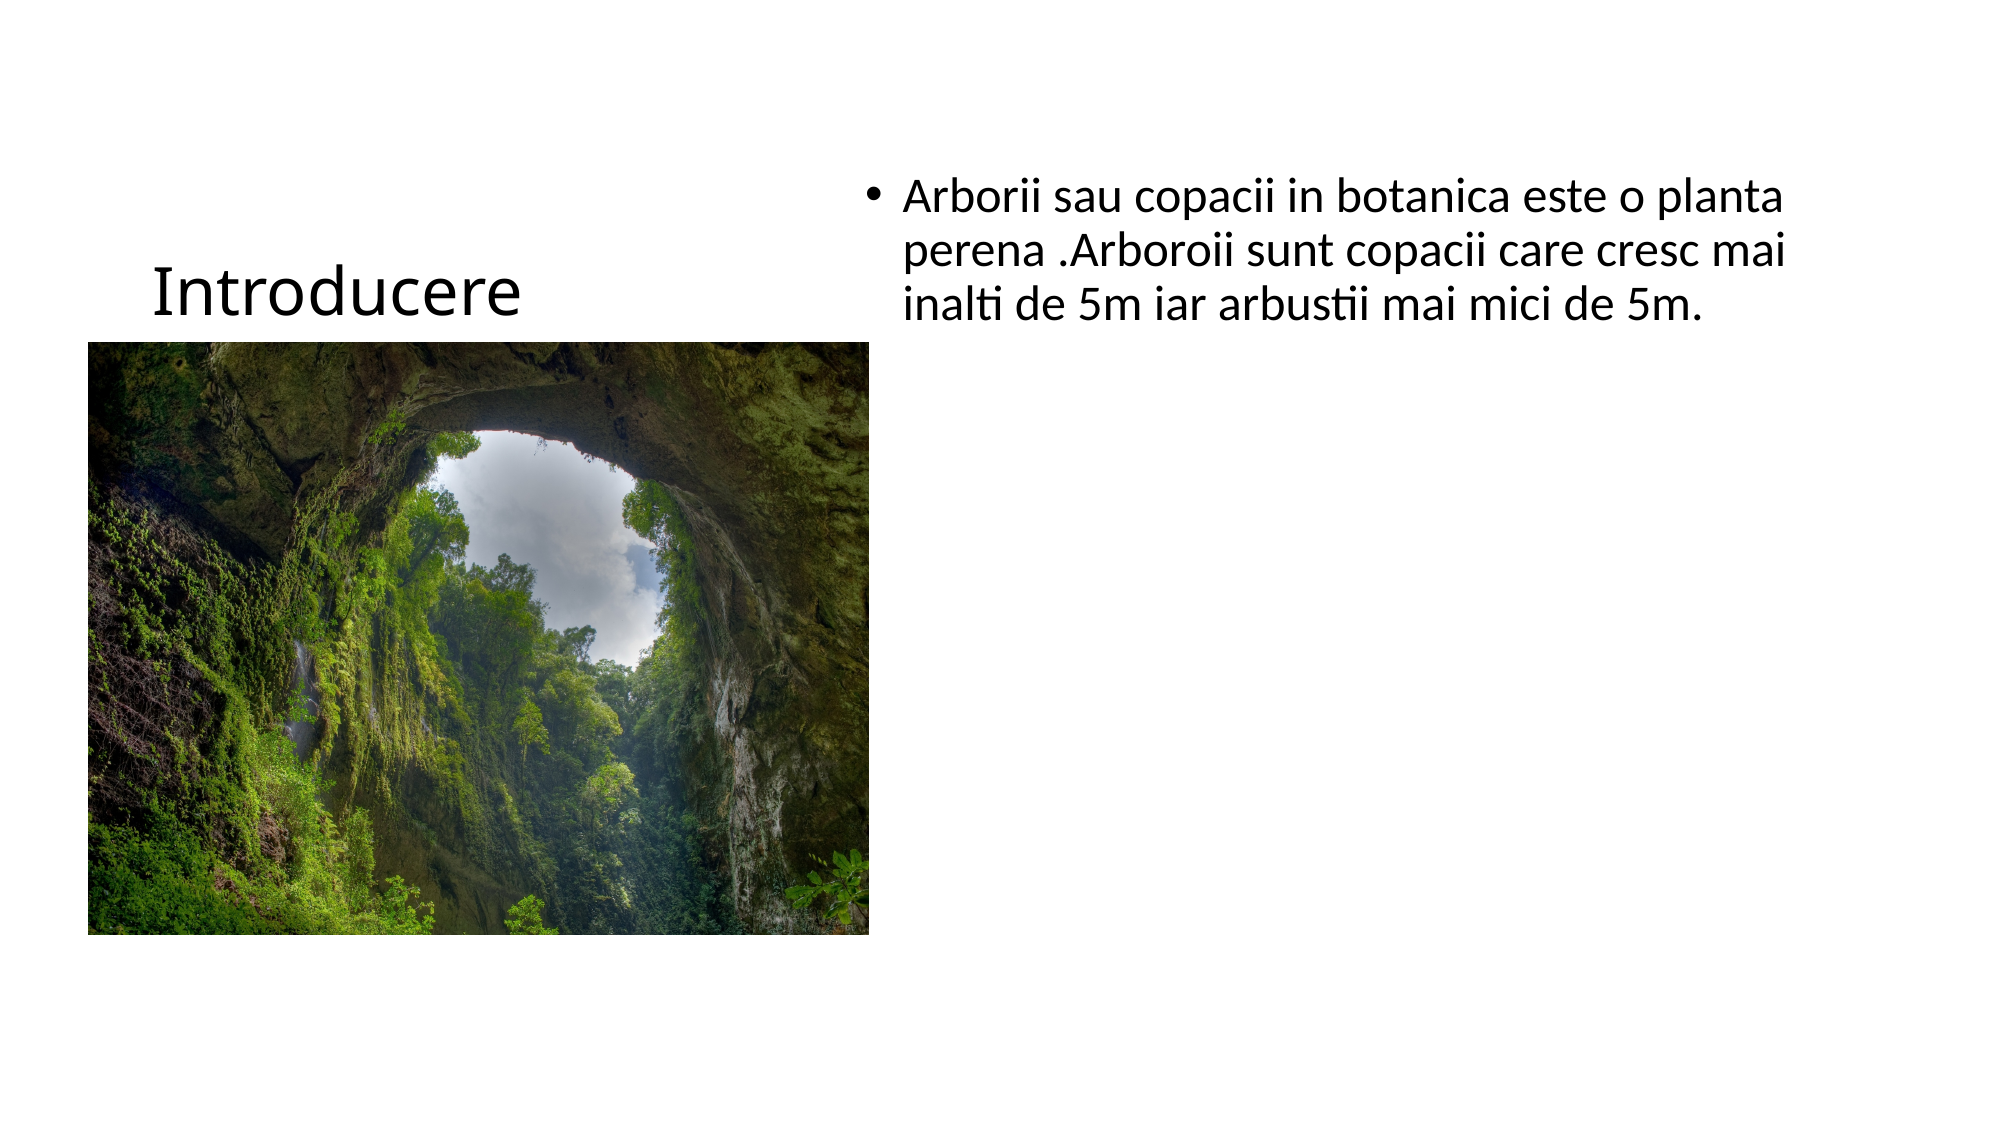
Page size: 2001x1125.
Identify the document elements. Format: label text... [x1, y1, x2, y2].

list Arborii sau copacii in botanica este o planta perena .Arboroii sunt copacii care cresc mai inalti de 5m iar arbustii mai mici de 5m. [850, 161, 1863, 962]
title Introducere [137, 75, 783, 338]
picture [88, 342, 869, 935]
